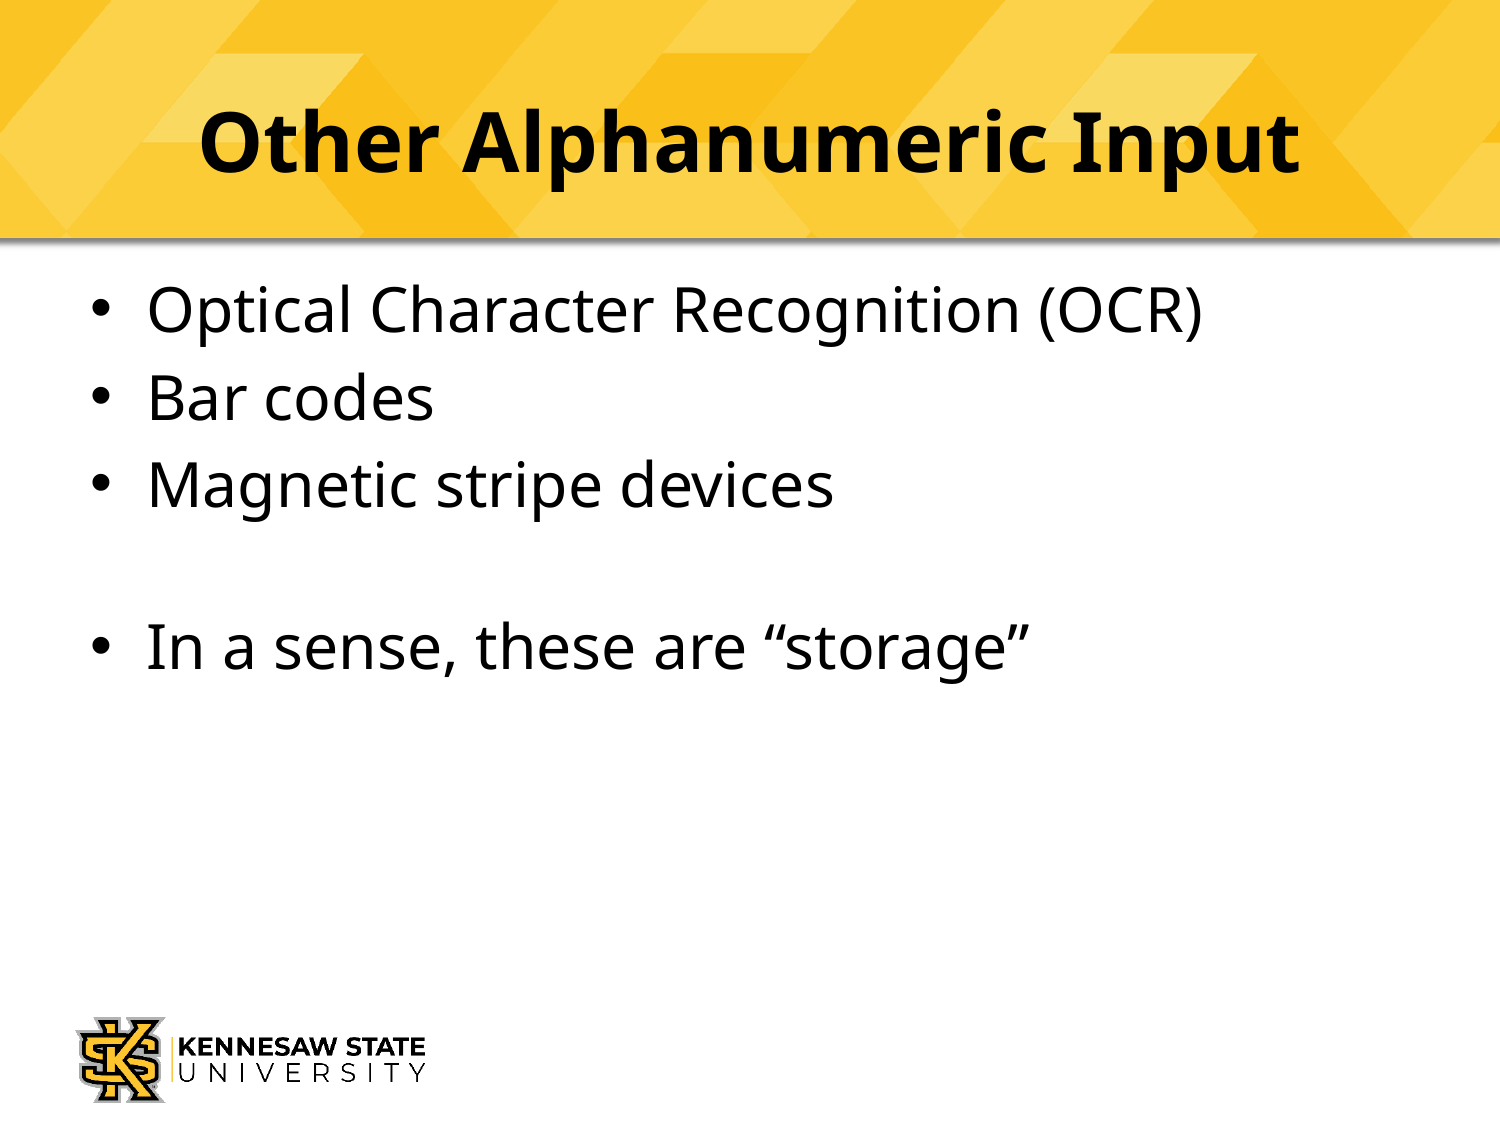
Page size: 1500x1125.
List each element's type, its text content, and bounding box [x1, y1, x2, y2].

picture [75, 1017, 425, 1103]
title Other Alphanumeric Input [75, 45, 1425, 233]
list Optical Character Recognition (OCR) Bar codes Magnetic stripe devices In a sense, these are “storage” [75, 262, 1425, 1005]
picture [0, 0, 1500, 251]
